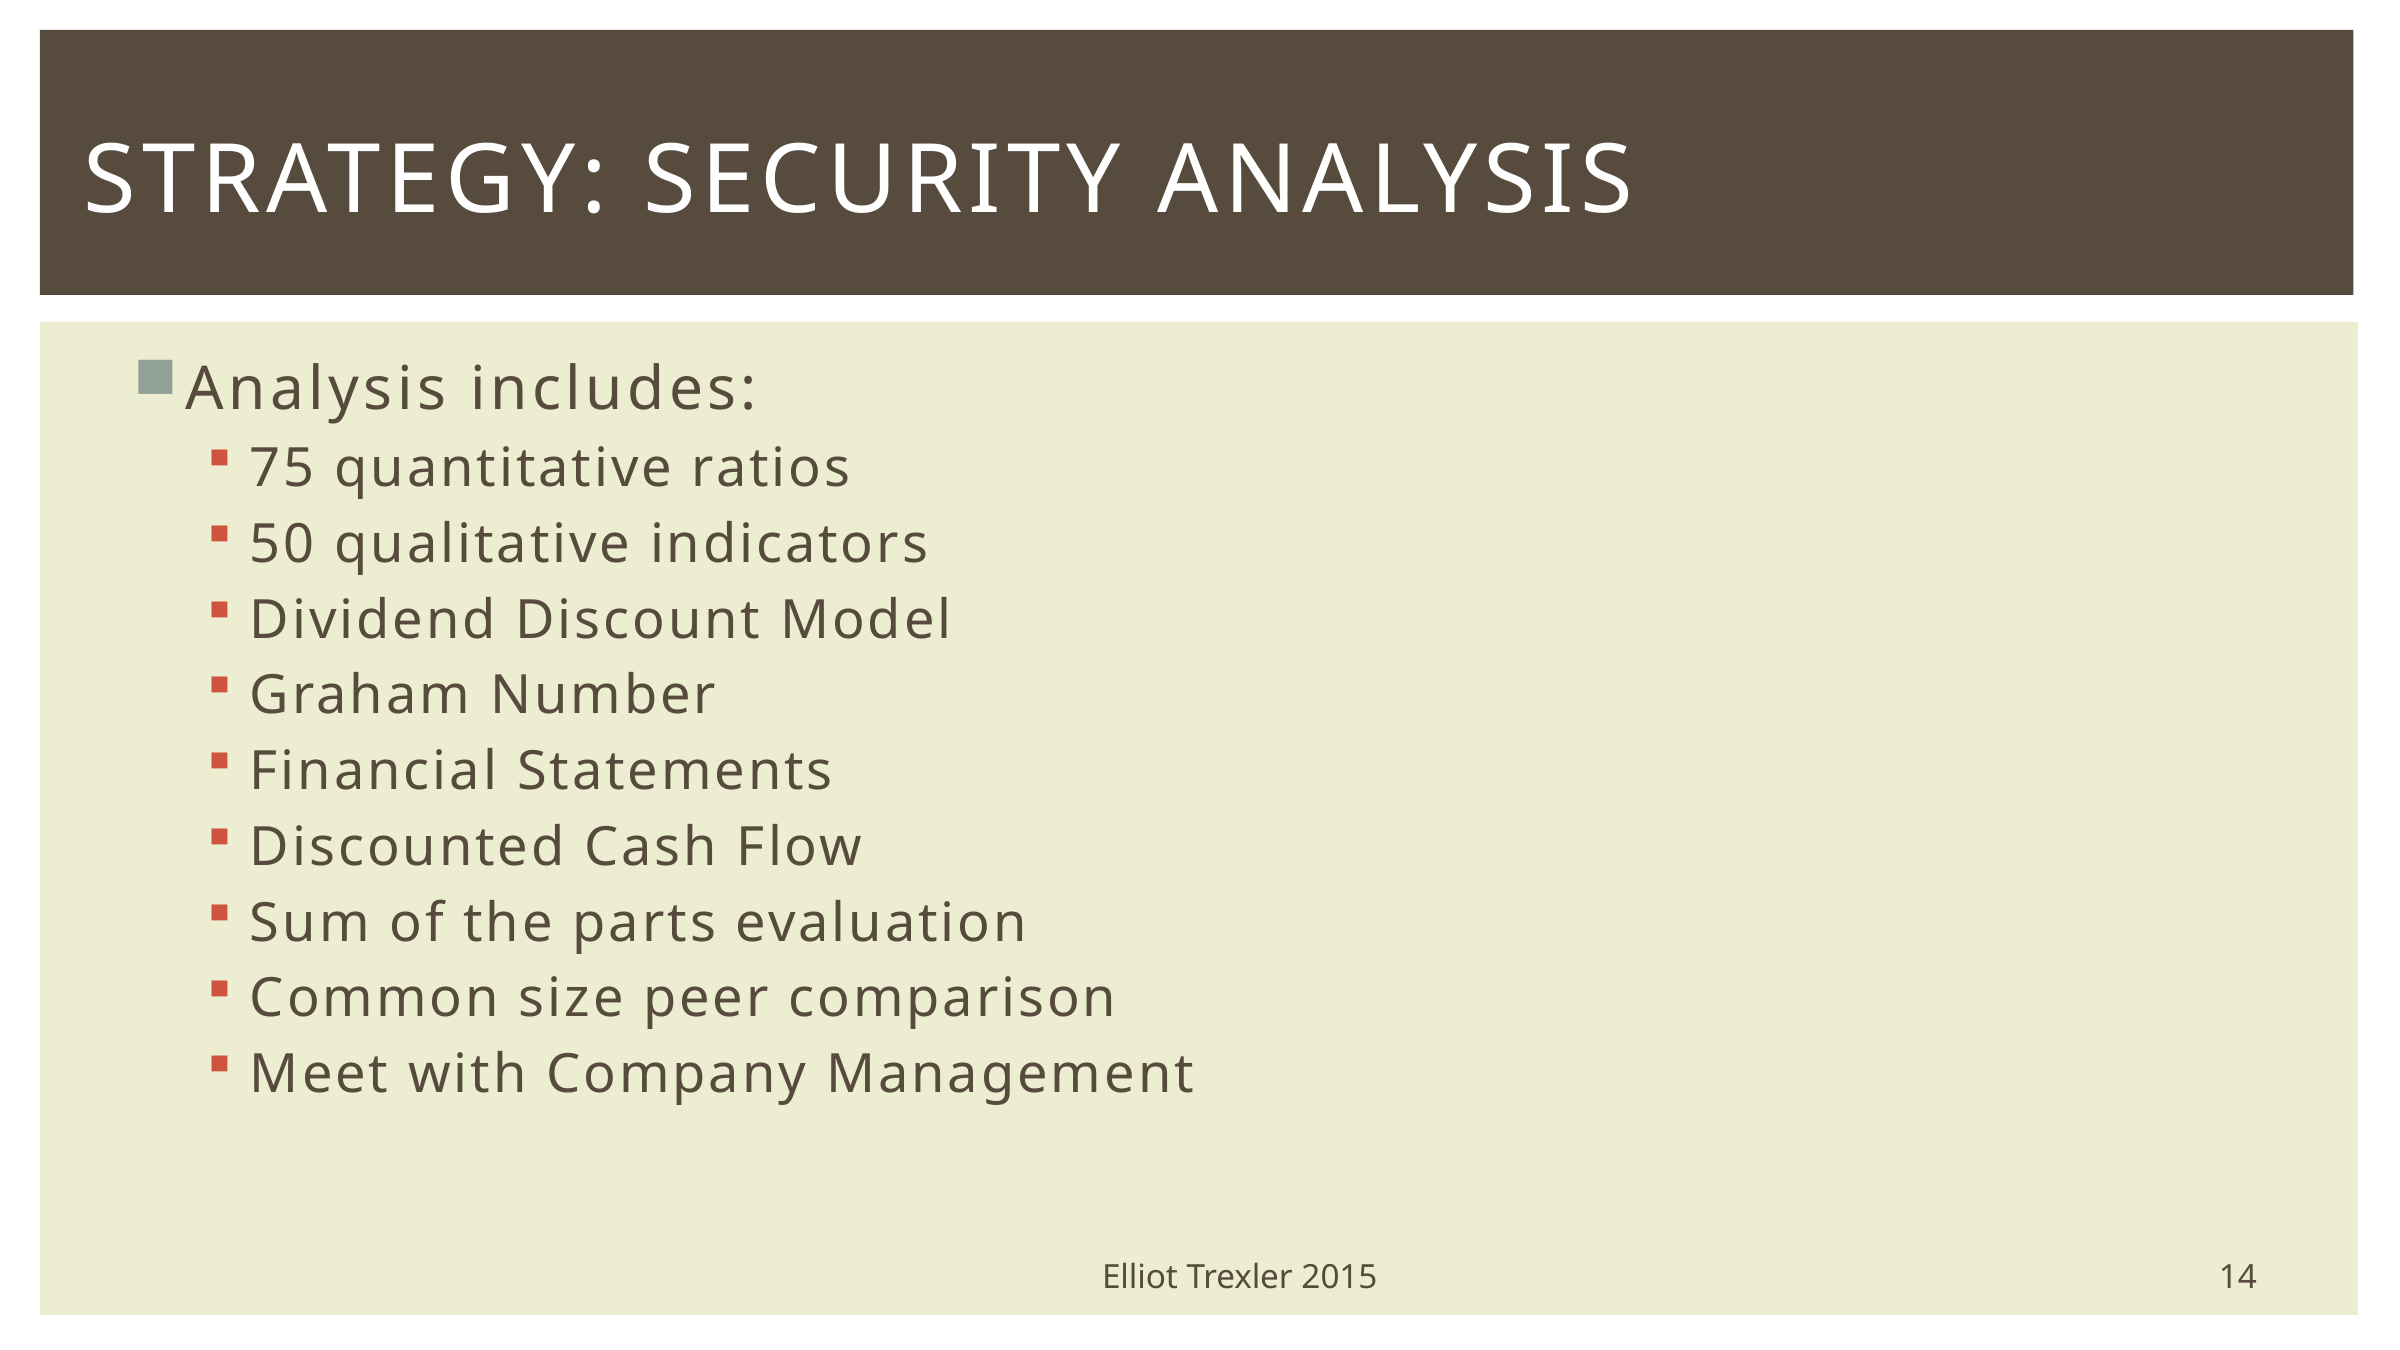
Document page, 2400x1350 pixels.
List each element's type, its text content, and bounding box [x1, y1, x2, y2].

footer Elliot Trexler 2015 [800, 1251, 1680, 1306]
list Analysis includes: 75 quantitative ratios 50 qualitative indicators Dividend Discount Model Graham Number Financial Statements Discounted Cash Flow Sum of the parts evaluation Common size peer comparison Meet with Company Management [99, 338, 2307, 1206]
title strategy: Security Analysis [62, 70, 2263, 278]
slide_number 14 [2160, 1249, 2316, 1307]
